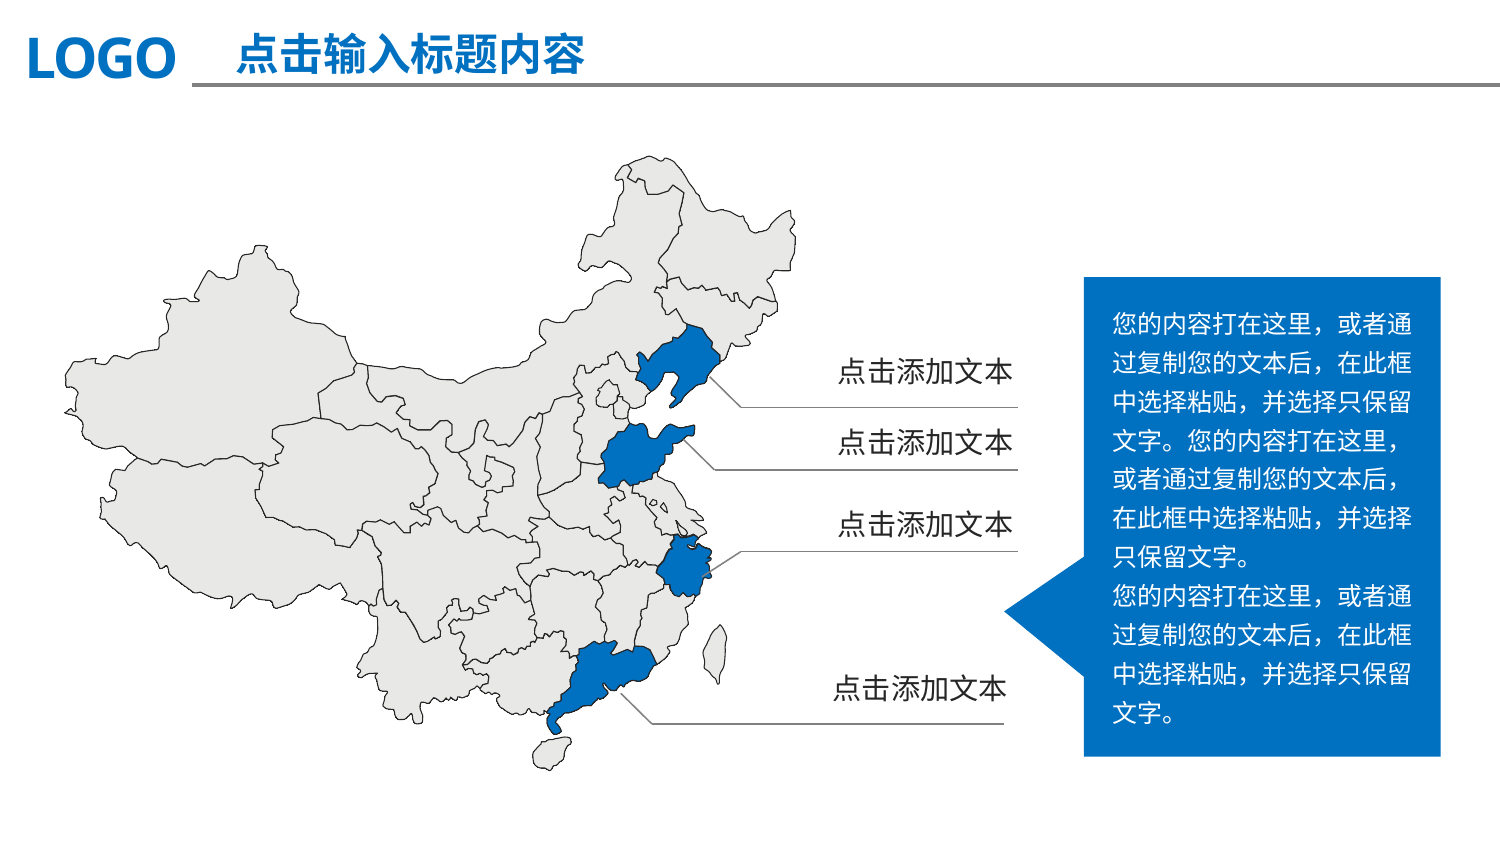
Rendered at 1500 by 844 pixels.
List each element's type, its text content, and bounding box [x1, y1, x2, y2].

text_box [701, 551, 741, 578]
text_box 点击输入标题内容 [208, 20, 614, 85]
text_box 点击添加文本 [821, 664, 1020, 711]
text_box 点击添加文本 [826, 500, 1025, 547]
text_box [620, 693, 653, 725]
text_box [683, 439, 715, 471]
text_box 点击添加文本 [826, 418, 1025, 466]
text_box [1002, 274, 1443, 759]
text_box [64, 155, 796, 771]
text_box 点击添加文本 [826, 348, 1025, 395]
text_box 您的内容打在这里，或者通过复制您的文本后，在此框中选择粘贴，并选择只保留文字。您的内容打在这里，或者通过复制您的文本后，在此框中选择粘贴，并选择只保留文字。 您的内容打在这里，或者通过复制您的文本后，在此框中选择粘贴，并选择只保留文字。 [1101, 293, 1441, 733]
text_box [709, 376, 741, 408]
